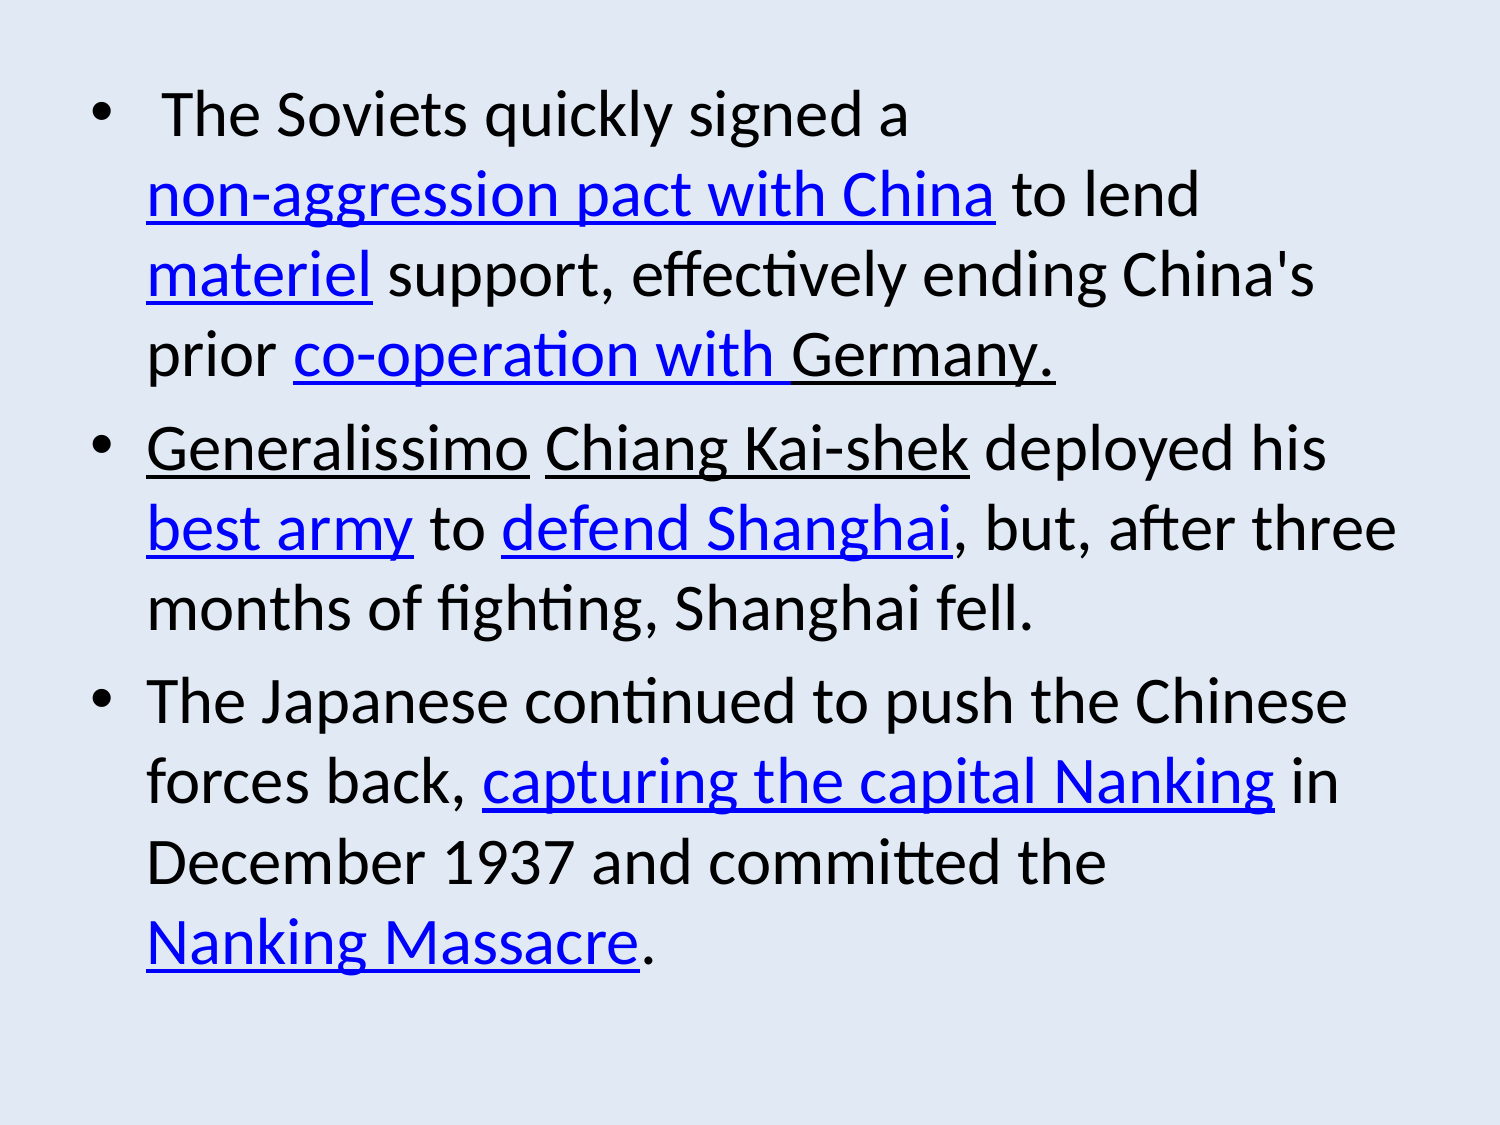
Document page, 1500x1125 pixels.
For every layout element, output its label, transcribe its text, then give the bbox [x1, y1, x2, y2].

list The Soviets quickly signed a non-aggression pact with China to lend materiel support, effectively ending China's prior co-operation with Germany. Generalissimo Chiang Kai-shek deployed his best army to defend Shanghai, but, after three months of fighting, Shanghai fell. The Japanese continued to push the Chinese forces back, capturing the capital Nanking in December 1937 and committed the Nanking Massacre. [75, 62, 1425, 1125]
